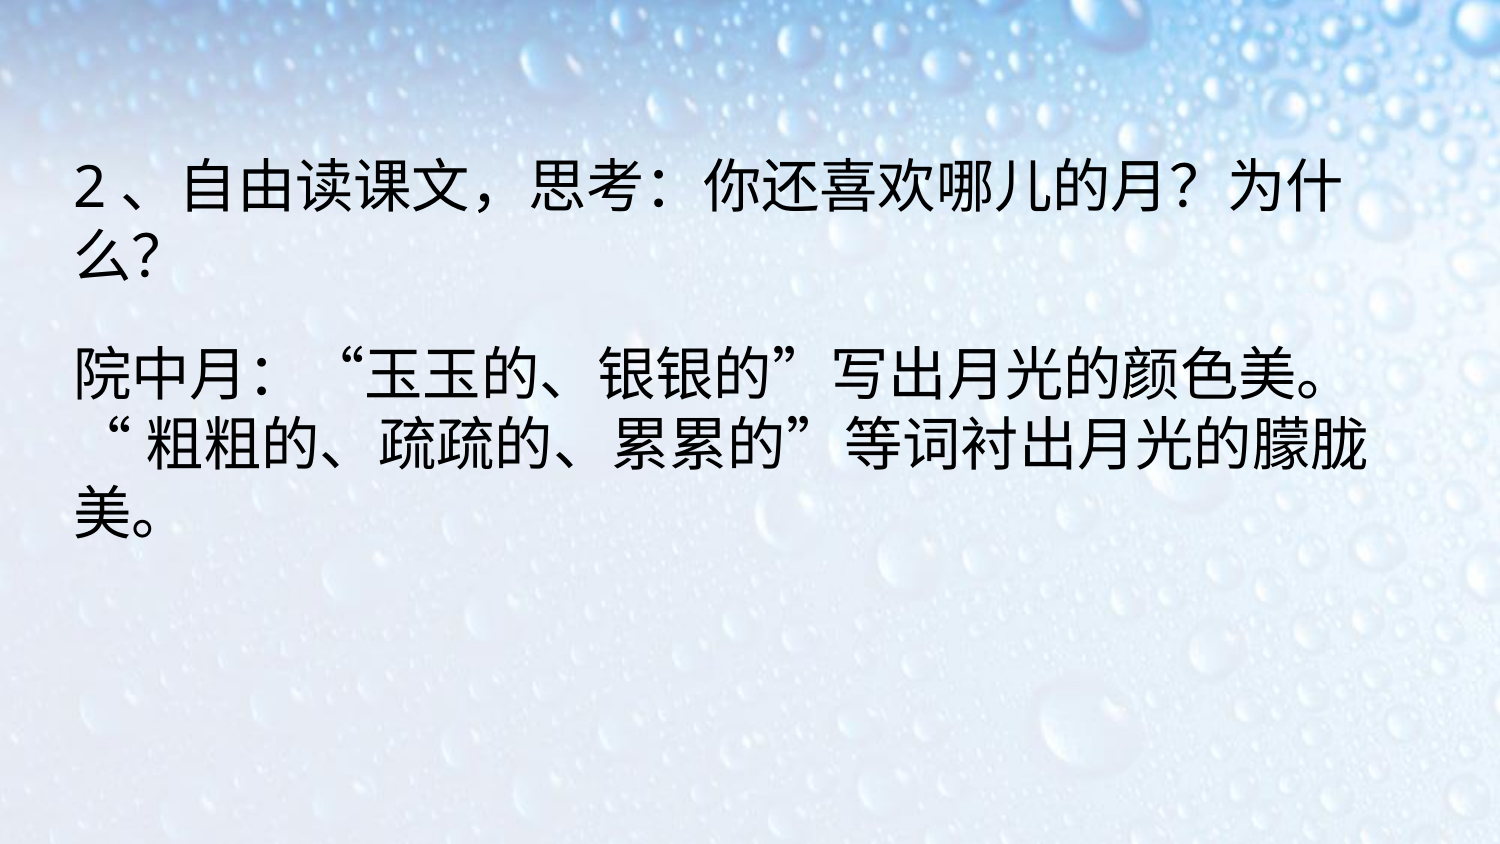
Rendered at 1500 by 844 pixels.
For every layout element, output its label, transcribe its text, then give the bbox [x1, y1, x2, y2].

text_box 2、自由读课文，思考：你还喜欢哪儿的月？为什么？ [58, 141, 1436, 297]
picture [0, 0, 1500, 844]
text_box 院中月：“玉玉的、银银的”写出月光的颜色美。 “粗粗的、疏疏的、累累的”等词衬出月光的朦胧美。 [58, 329, 1395, 554]
